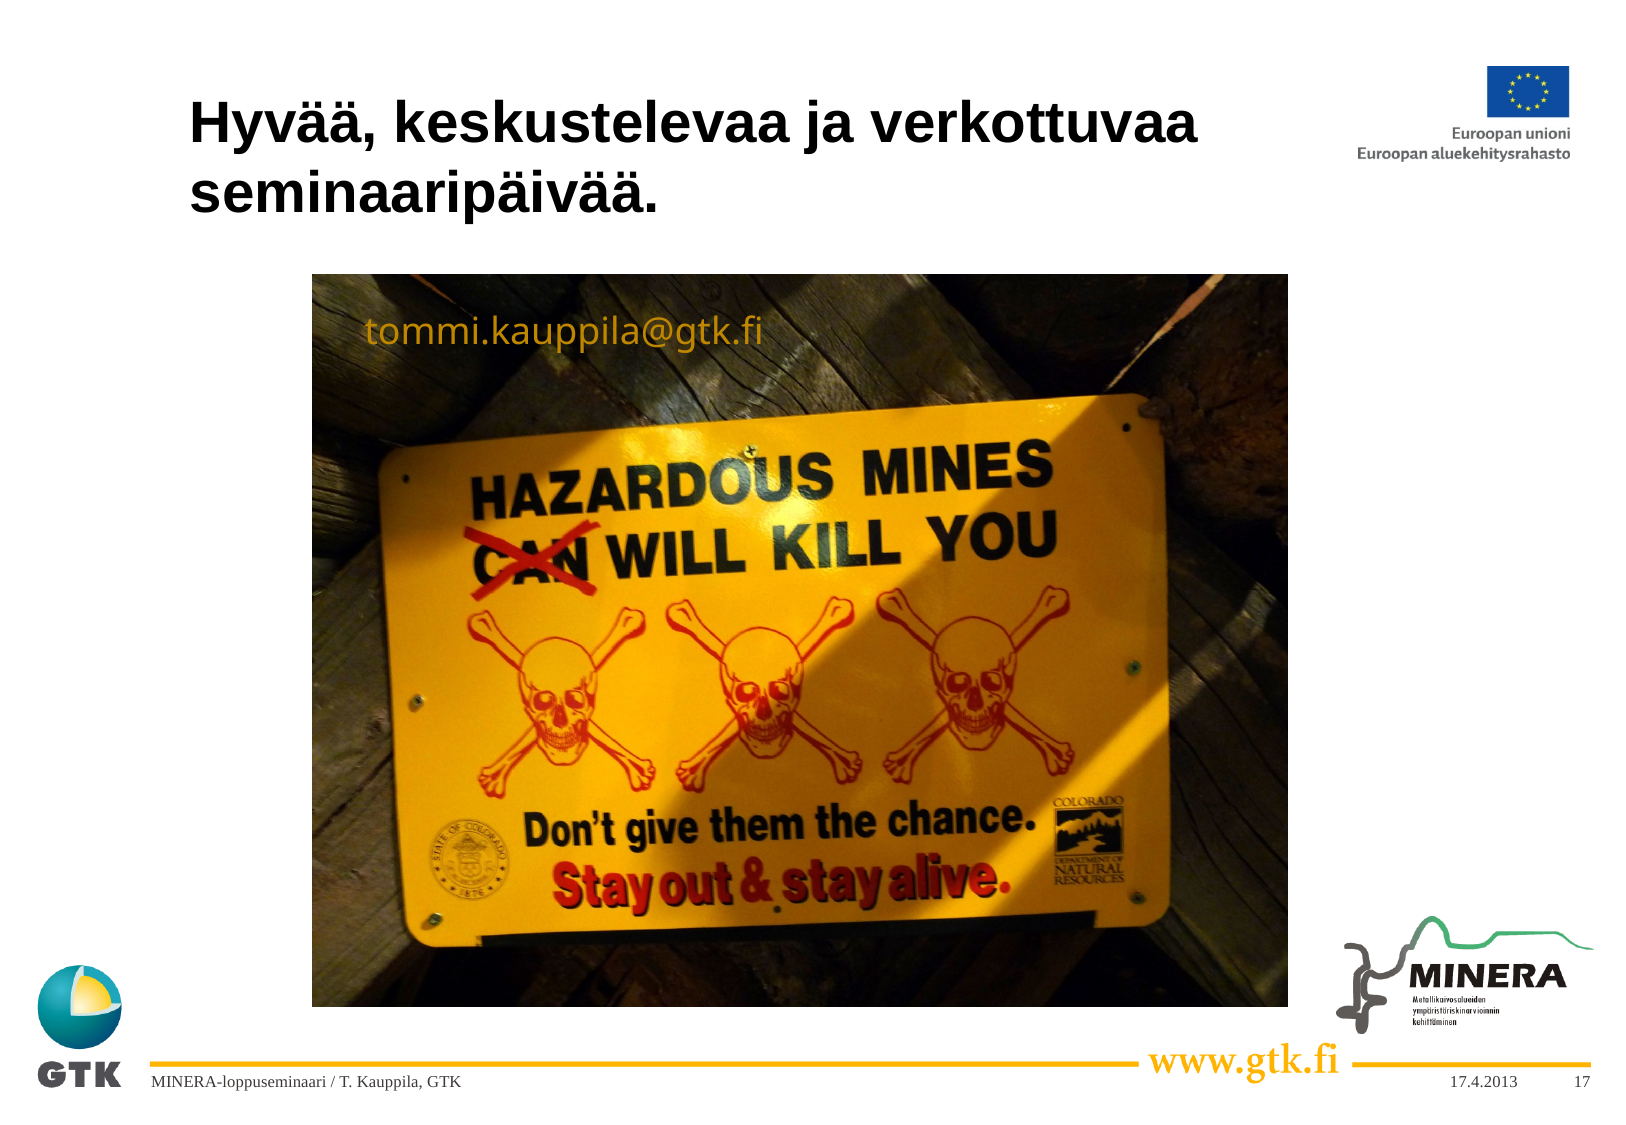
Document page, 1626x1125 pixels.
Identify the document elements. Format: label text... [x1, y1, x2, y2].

picture [1357, 66, 1570, 162]
slide_number 17 [1533, 1069, 1606, 1093]
footer MINERA-loppuseminaari / T. Kauppila, GTK [135, 1069, 1144, 1093]
picture [142, 916, 1601, 1092]
picture [31, 952, 128, 1094]
picture [312, 274, 1288, 1007]
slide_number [1344, 1069, 1533, 1093]
title Hyvää, keskustelevaa ja verkottuvaa seminaaripäivää. [174, 31, 1569, 232]
